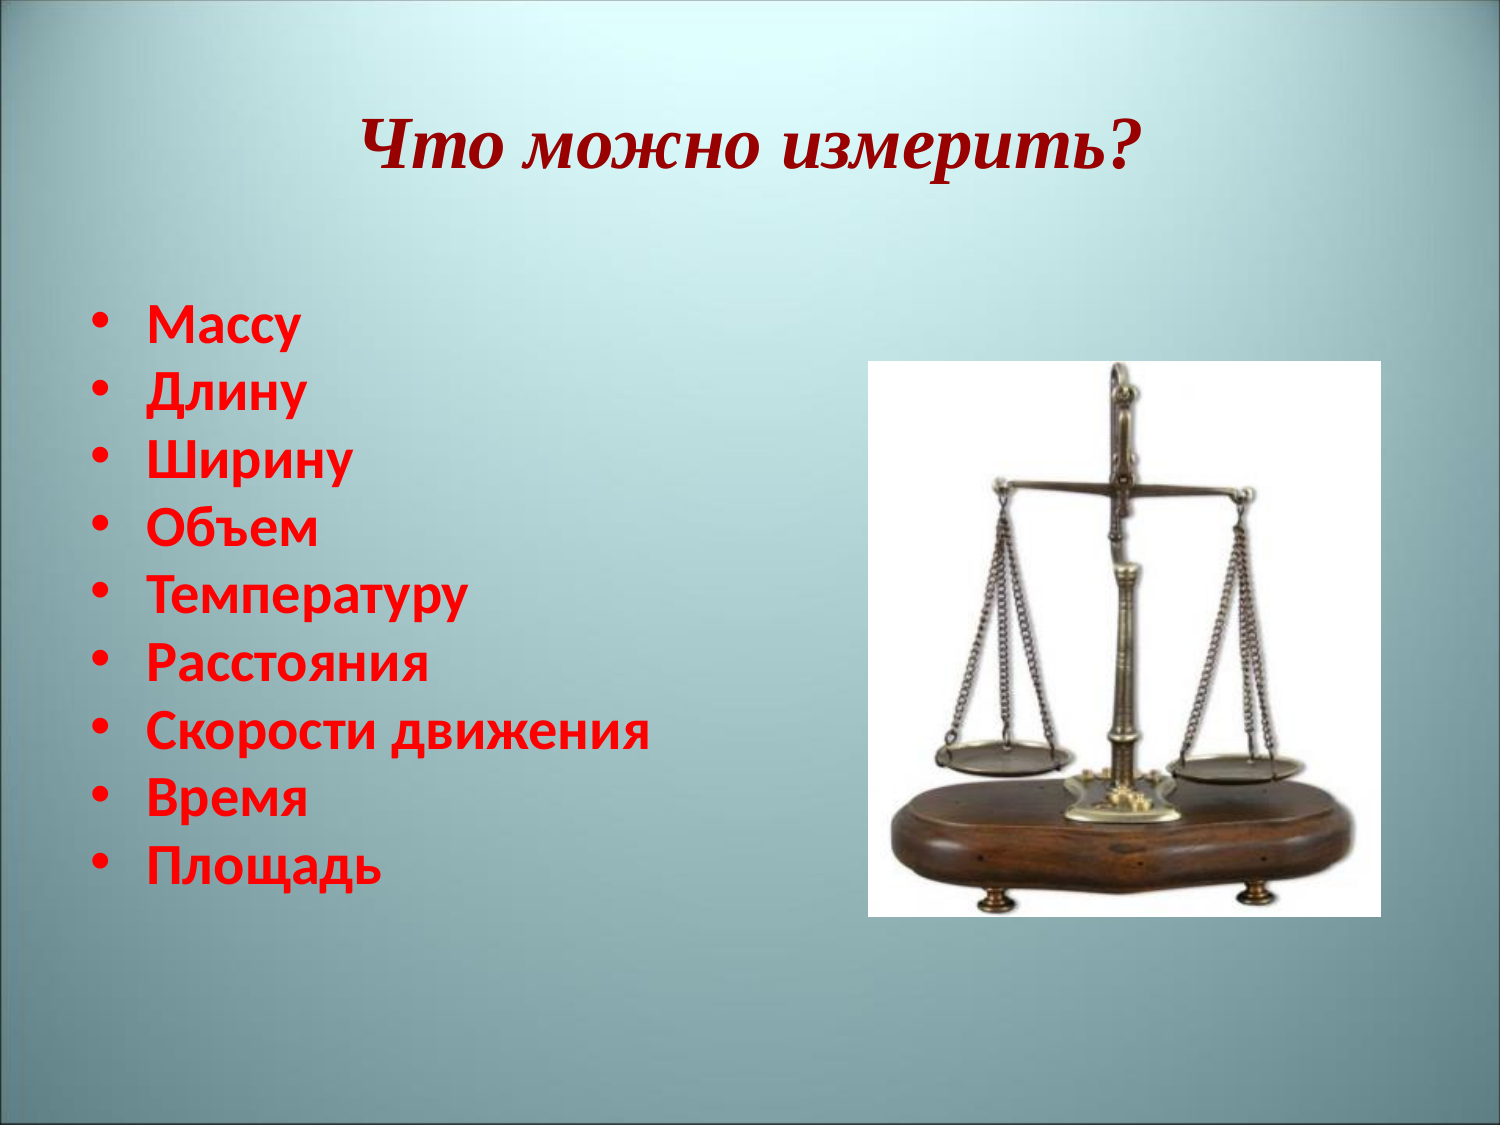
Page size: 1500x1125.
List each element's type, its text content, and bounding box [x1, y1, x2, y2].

list Массу Длину Ширину Объем Температуру Расстояния Скорости движения Время Площадь [75, 290, 1425, 976]
title Что можно измерить? [75, 45, 1425, 233]
picture [0, 0, 1500, 1125]
